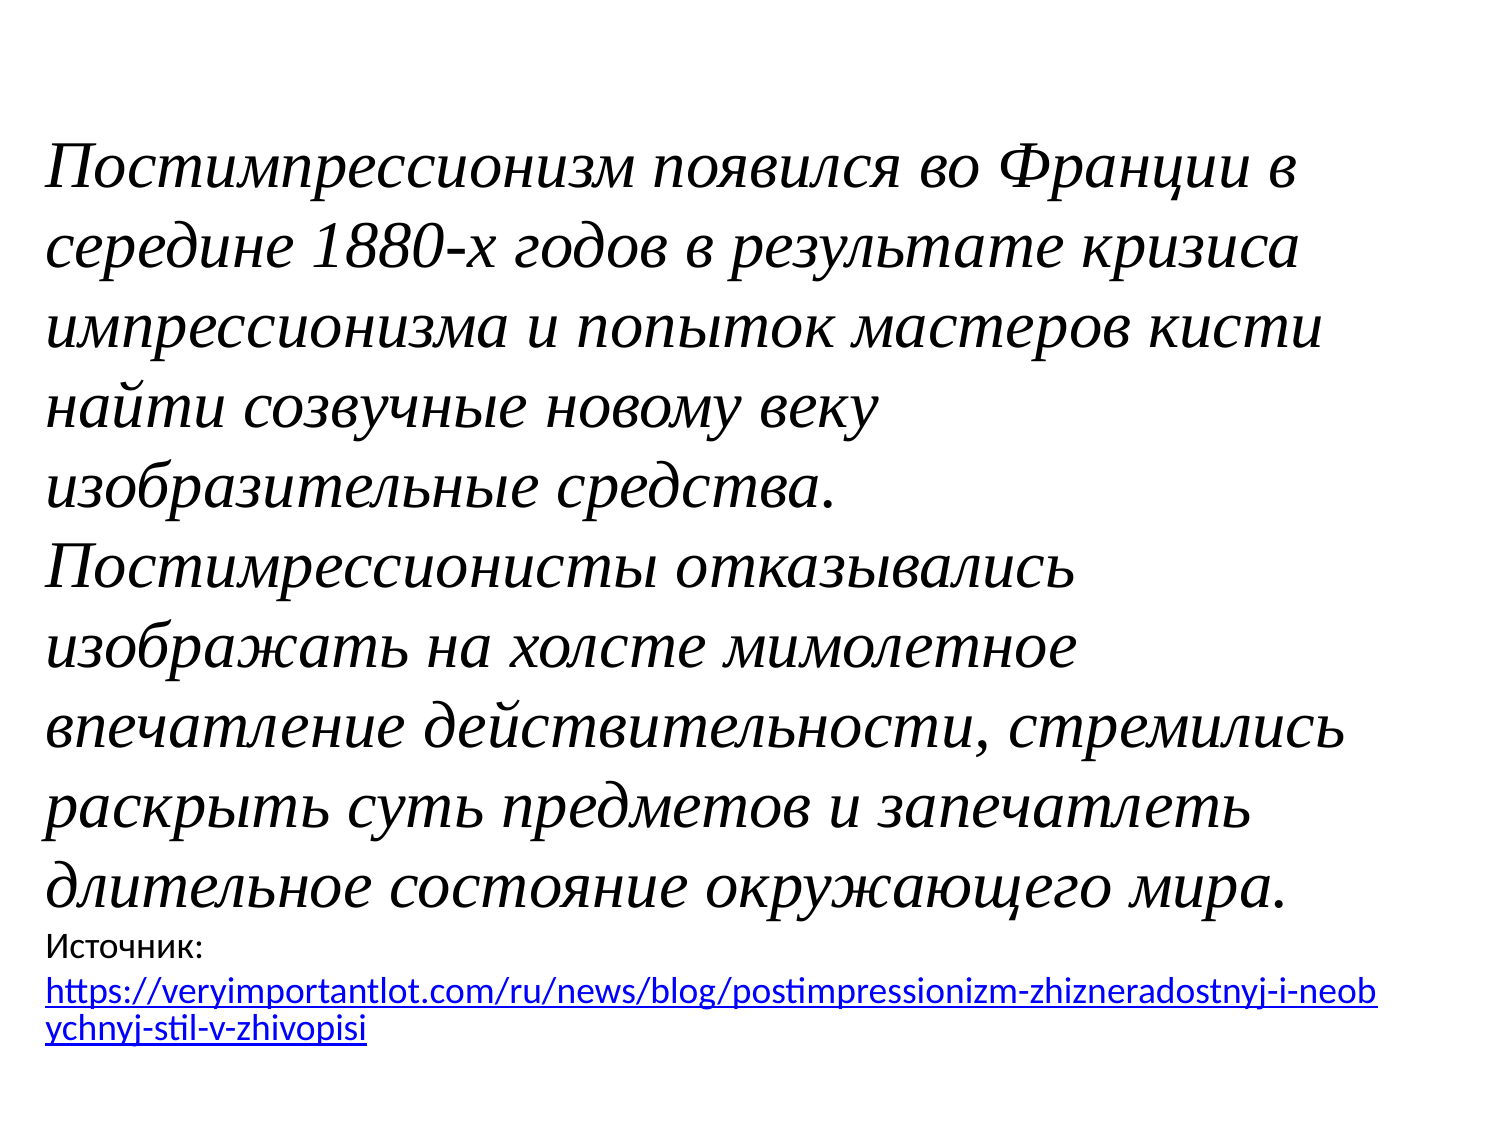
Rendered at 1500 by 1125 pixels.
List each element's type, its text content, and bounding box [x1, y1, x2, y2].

text_box Постимпрессионизм появился во Франции в середине 1880-х годов в результате кризиса импрессионизма и попыток мастеров кисти найти созвучные новому веку изобразительные средства. Постимрессионисты отказывались изображать на холсте мимолетное впечатление действительности, стремились раскрыть суть предметов и запечатлеть длительное состояние окружающего мира. Источник: https://veryimportantlot.com/ru/news/blog/postimpressionizm-zhizneradostnyj-i-neobychnyj-stil-v-zhivopisi [30, 113, 1401, 1018]
